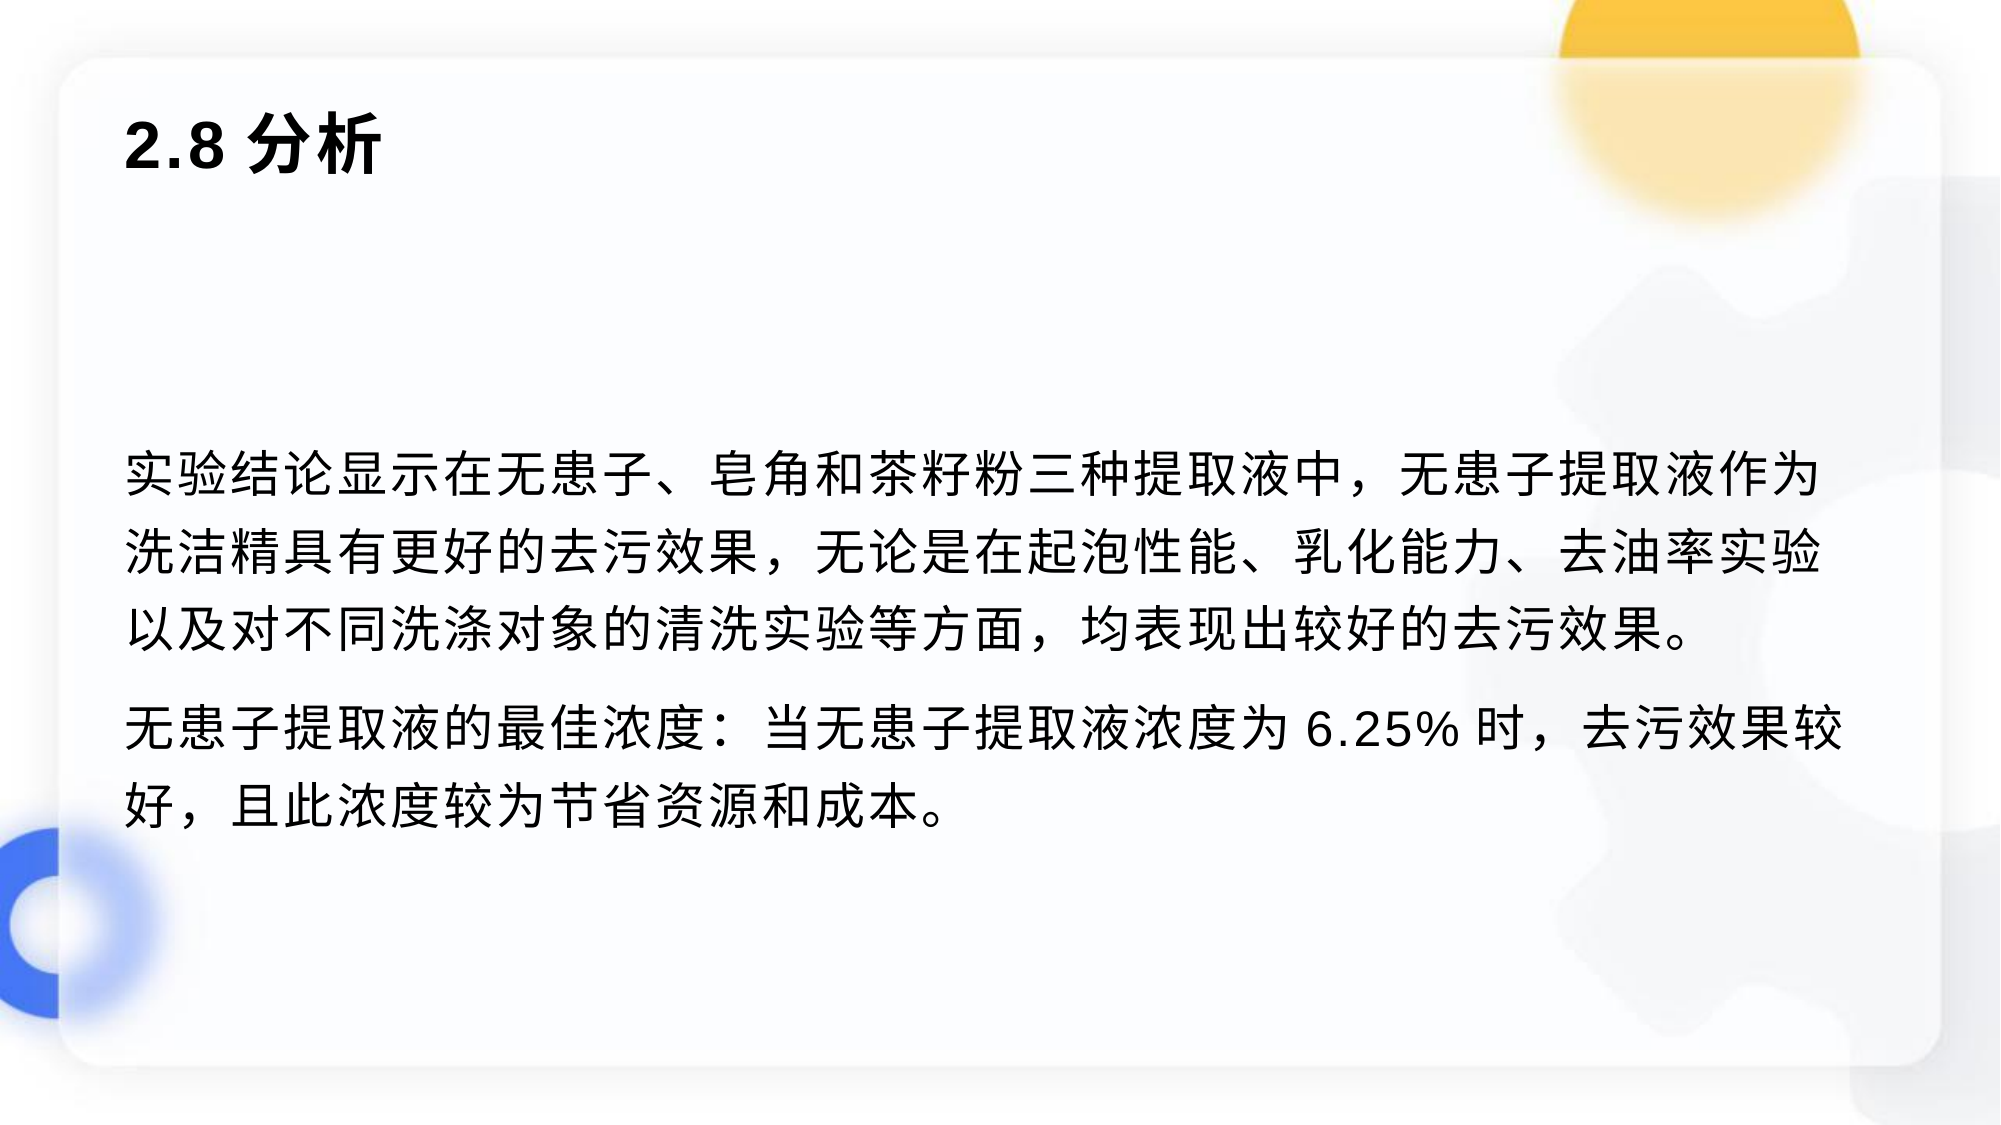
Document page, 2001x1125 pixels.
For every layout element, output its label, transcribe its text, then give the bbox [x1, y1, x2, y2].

picture [0, 0, 2000, 1125]
list 实验结论显示在无患子、皂角和茶籽粉三种提取液中，无患子提取液作为洗洁精具有更好的去污效果，无论是在起泡性能、乳化能力、去油率实验以及对不同洗涤对象的清洗实验等方面，均表现出较好的去污效果。 无患子提取液的最佳浓度：当无患子提取液浓度为6.25%时，去污效果较好，且此浓度较为节省资源和成本。 [109, 218, 1891, 1041]
title 2.8分析 [109, 106, 1891, 179]
